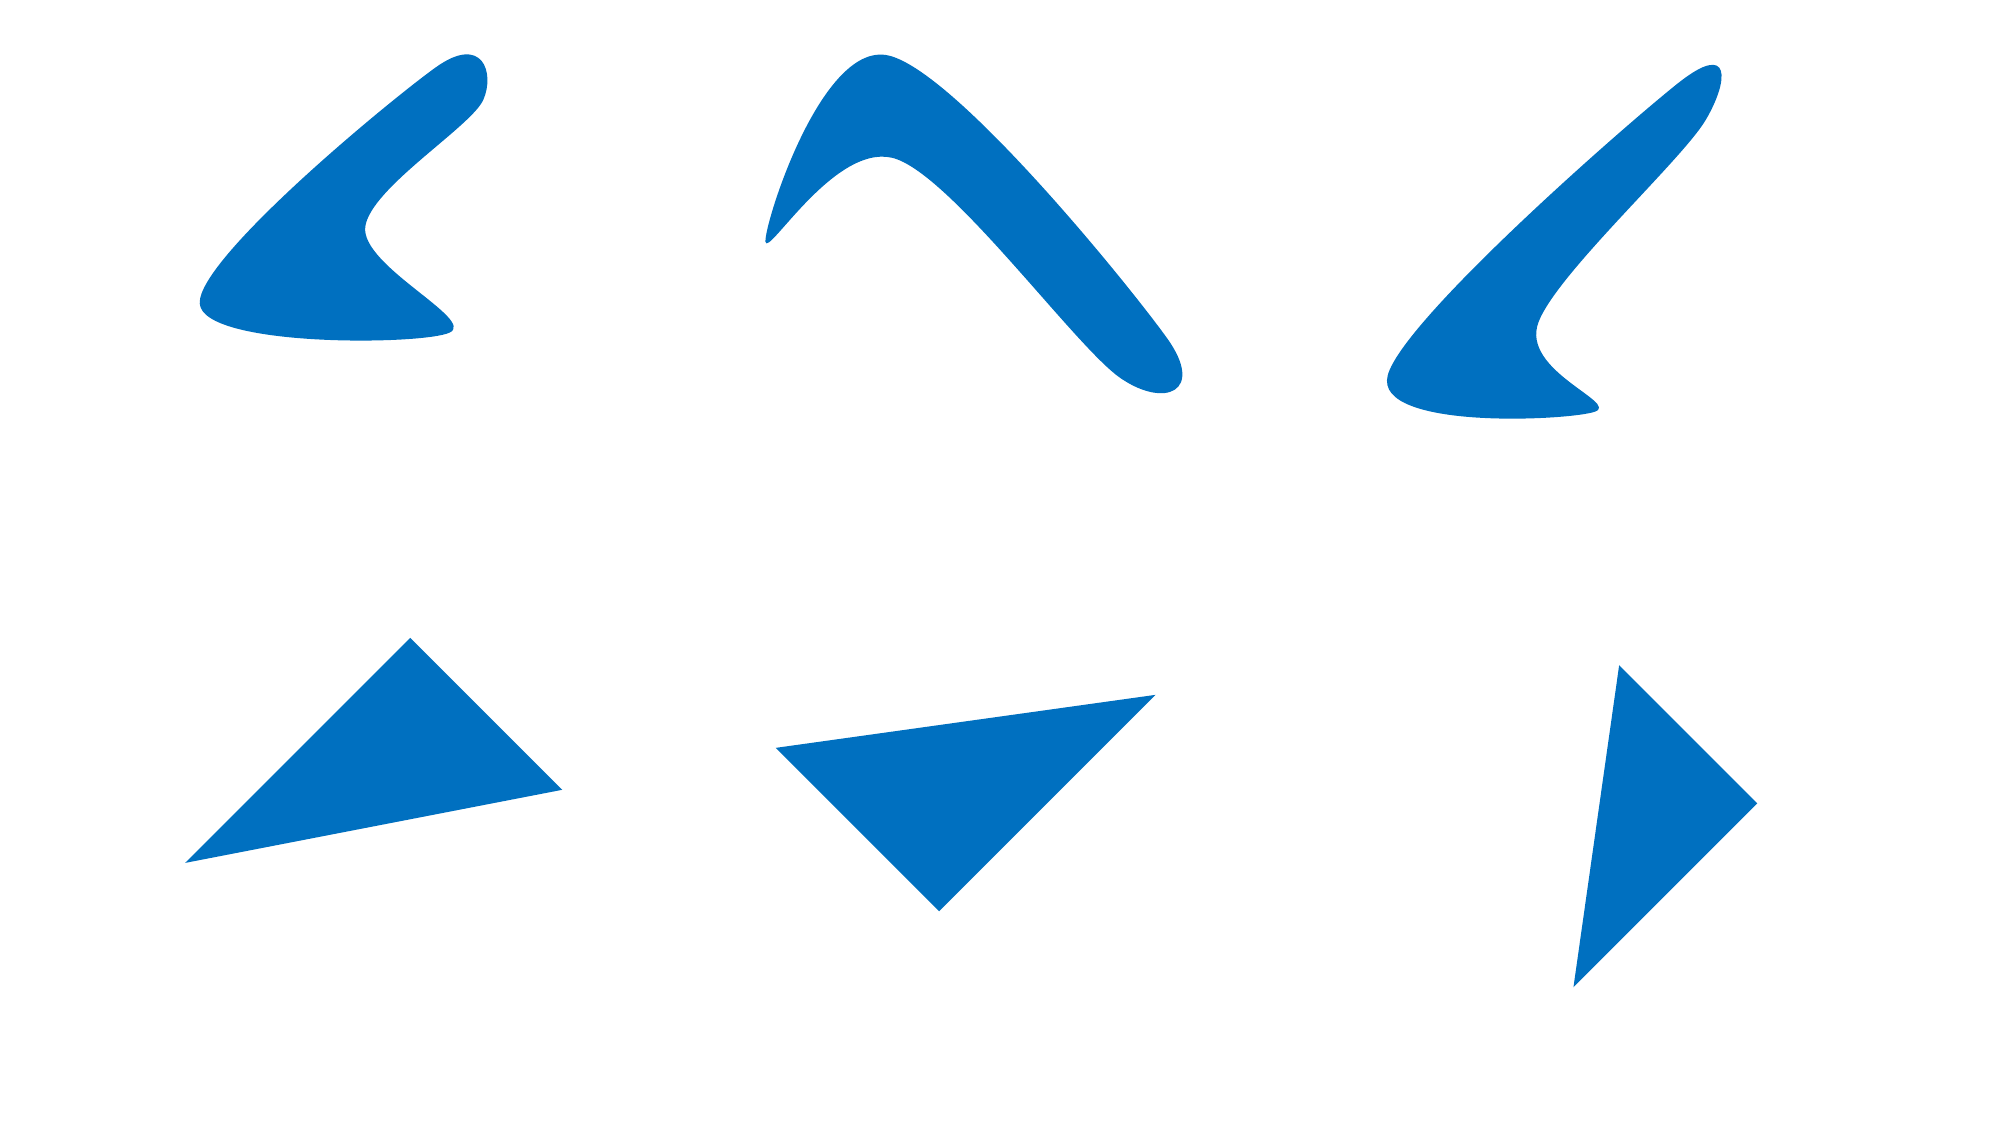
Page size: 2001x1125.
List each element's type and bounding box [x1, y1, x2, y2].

text_box [1572, 663, 1759, 991]
text_box [773, 693, 1159, 913]
text_box [198, 53, 489, 342]
text_box [1385, 63, 1723, 420]
text_box [182, 636, 565, 865]
text_box [764, 53, 1184, 395]
